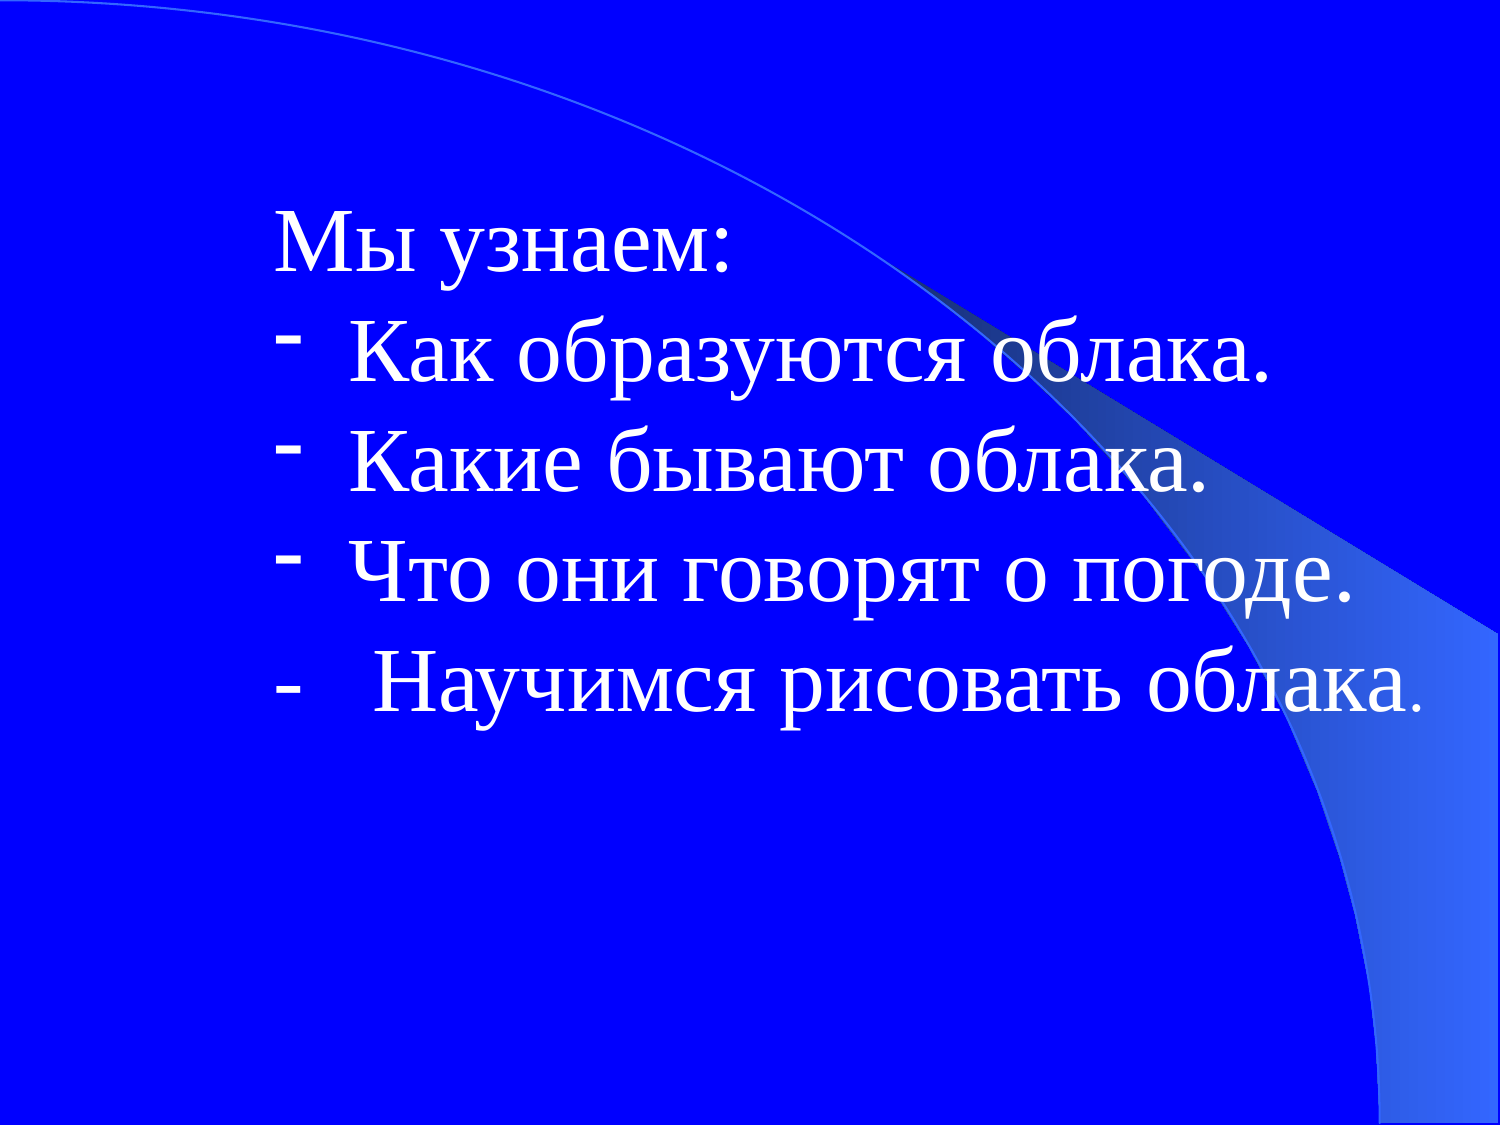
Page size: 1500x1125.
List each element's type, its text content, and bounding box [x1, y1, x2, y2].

text_box Мы узнаем: Как образуются облака. Какие бывают облака. Что они говорят о погоде. - Научимся рисовать облака. [258, 172, 1441, 738]
